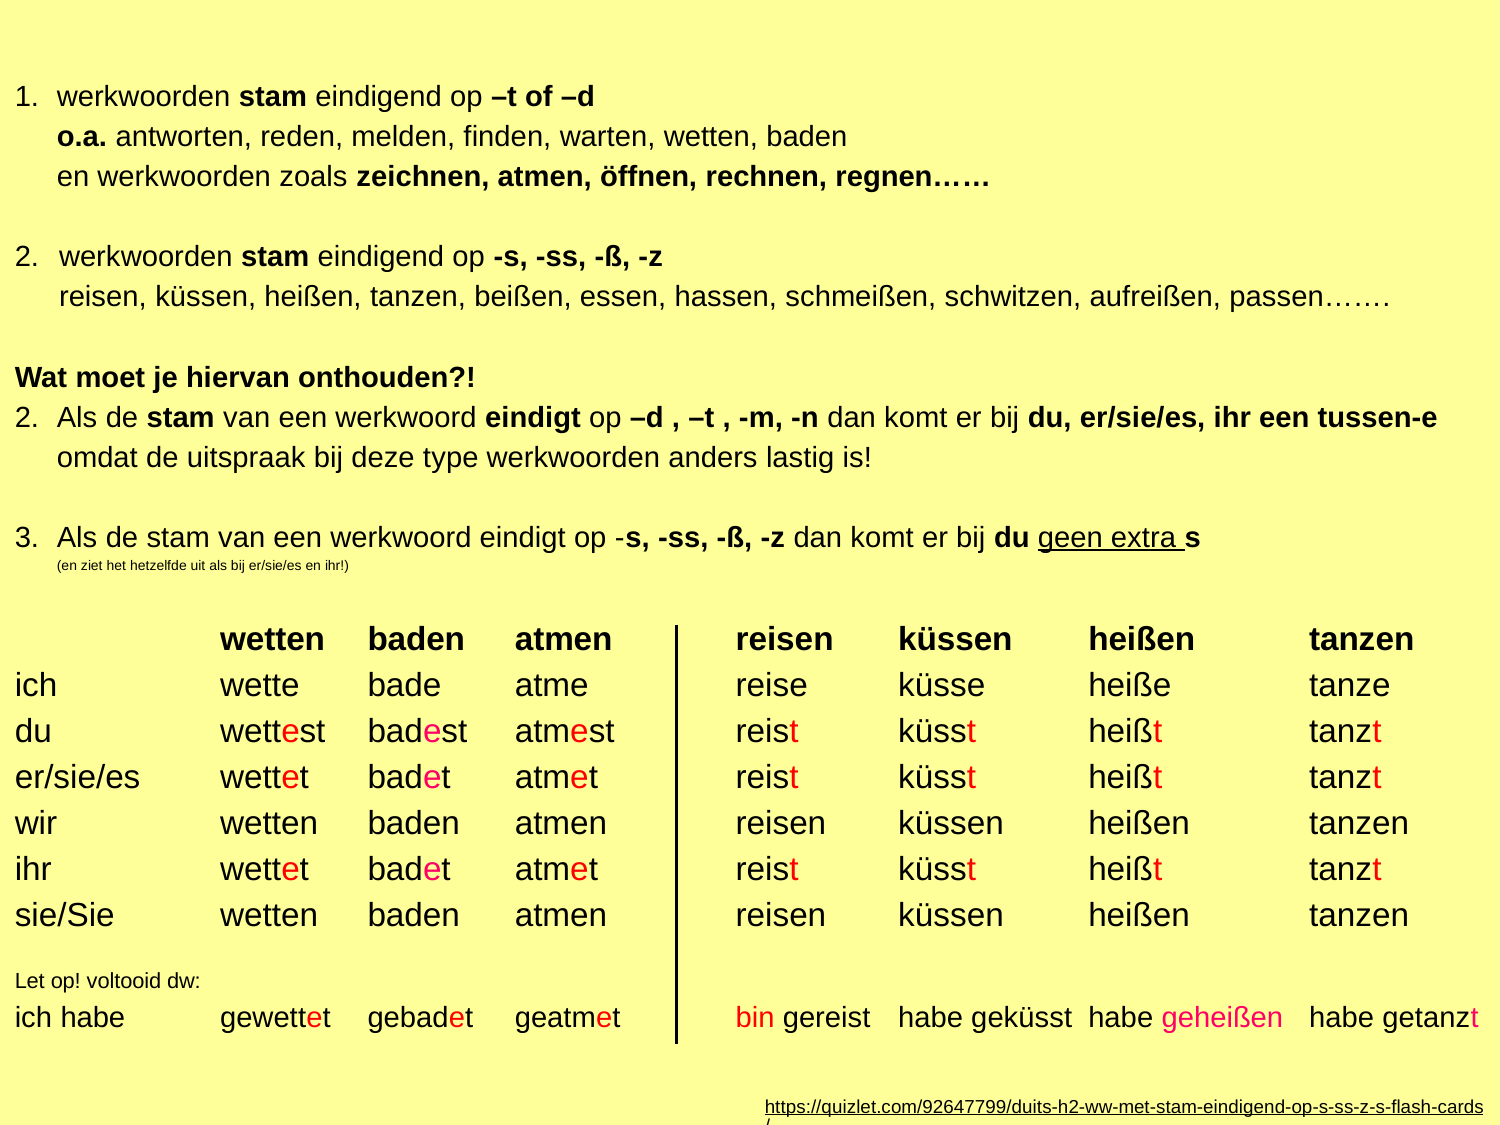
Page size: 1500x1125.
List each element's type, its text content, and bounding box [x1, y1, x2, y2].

text_box werkwoorden stam eindigend op –t of –d o.a. antworten, reden, melden, finden, warten, wetten, baden en werkwoorden zoals zeichnen, atmen, öffnen, rechnen, regnen…… 2. werkwoorden stam eindigend op -s, -ss, -ß, -z reisen, küssen, heißen, tanzen, beißen, essen, hassen, schmeißen, schwitzen, aufreißen, passen……. Wat moet je hiervan onthouden?! Als de stam van een werkwoord eindigt op –d , –t , -m, -n dan komt er bij du, er/sie/es, ihr een tussen-e omdat de uitspraak bij deze type werkwoorden anders lastig is! Als de stam van een werkwoord eindigt op -s, -ss, -ß, -z dan komt er bij du geen extra s (en ziet het hetzelfde uit als bij er/sie/es en ihr!) wetten baden atmen reisen küssen heißen tanzen ich wette bade atme reise küsse heiße tanze du wettest badest atmest reist küsst heißt tanzt er/sie/es wettet badet atmet reist küsst heißt tanzt wir wetten baden atmen reisen küssen heißen tanzen ihr wettet badet atmet reist küsst heißt tanzt sie/Sie wetten baden atmen reisen küssen heißen tanzen Let op! voltooid dw: ich habe gewettet gebadet geatmet bin gereist habe geküsst habe geheißen habe getanzt [0, 0, 1500, 1041]
text_box https://quizlet.com/92647799/duits-h2-ww-met-stam-eindigend-op-s-ss-z-s-flash-cards/ [749, 1087, 1500, 1125]
